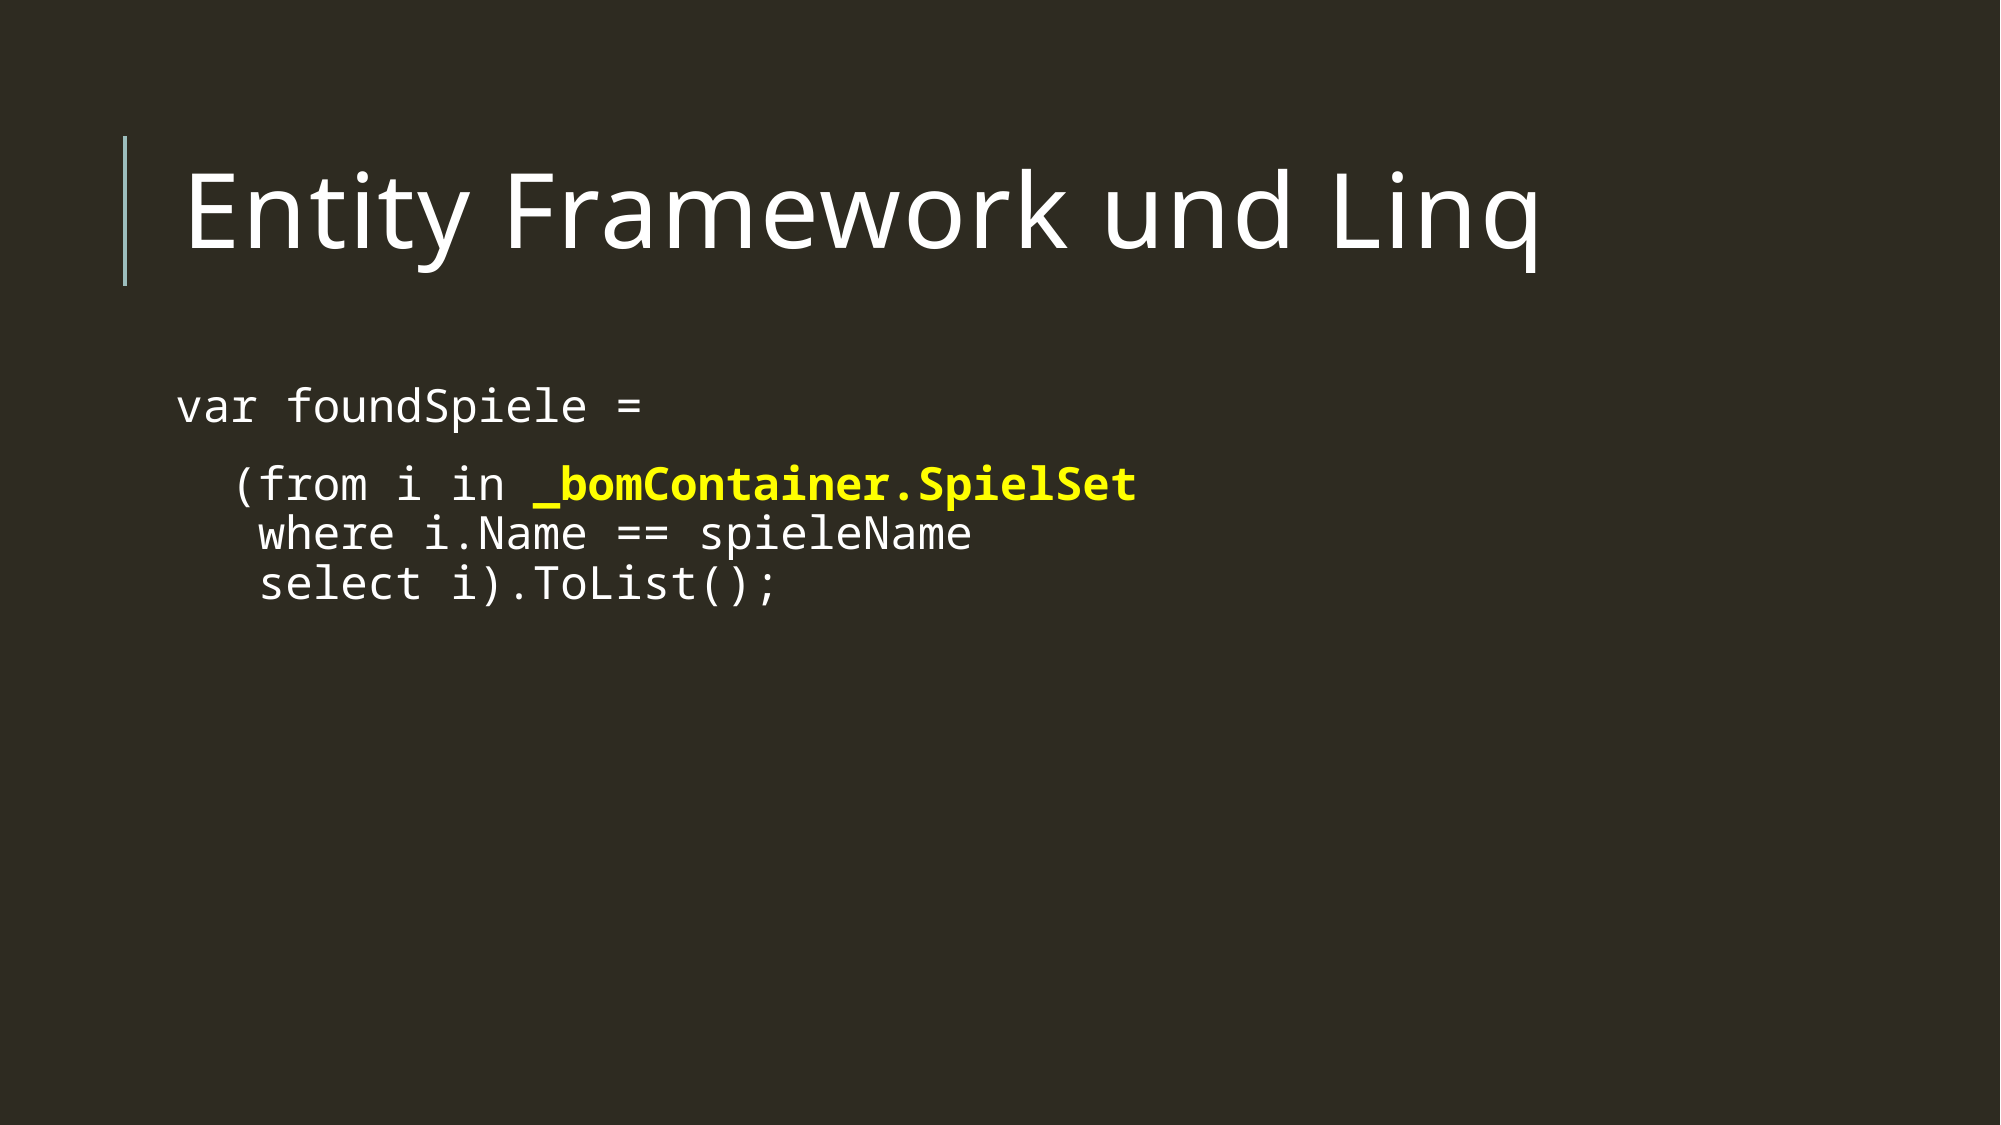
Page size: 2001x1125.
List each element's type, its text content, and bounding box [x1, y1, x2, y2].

title Entity Framework und Linq [168, 96, 1763, 342]
list var foundSpiele = (from i in _bomContainer.SpielSet where i.Name == spieleName select i).ToList(); [168, 375, 1763, 1035]
